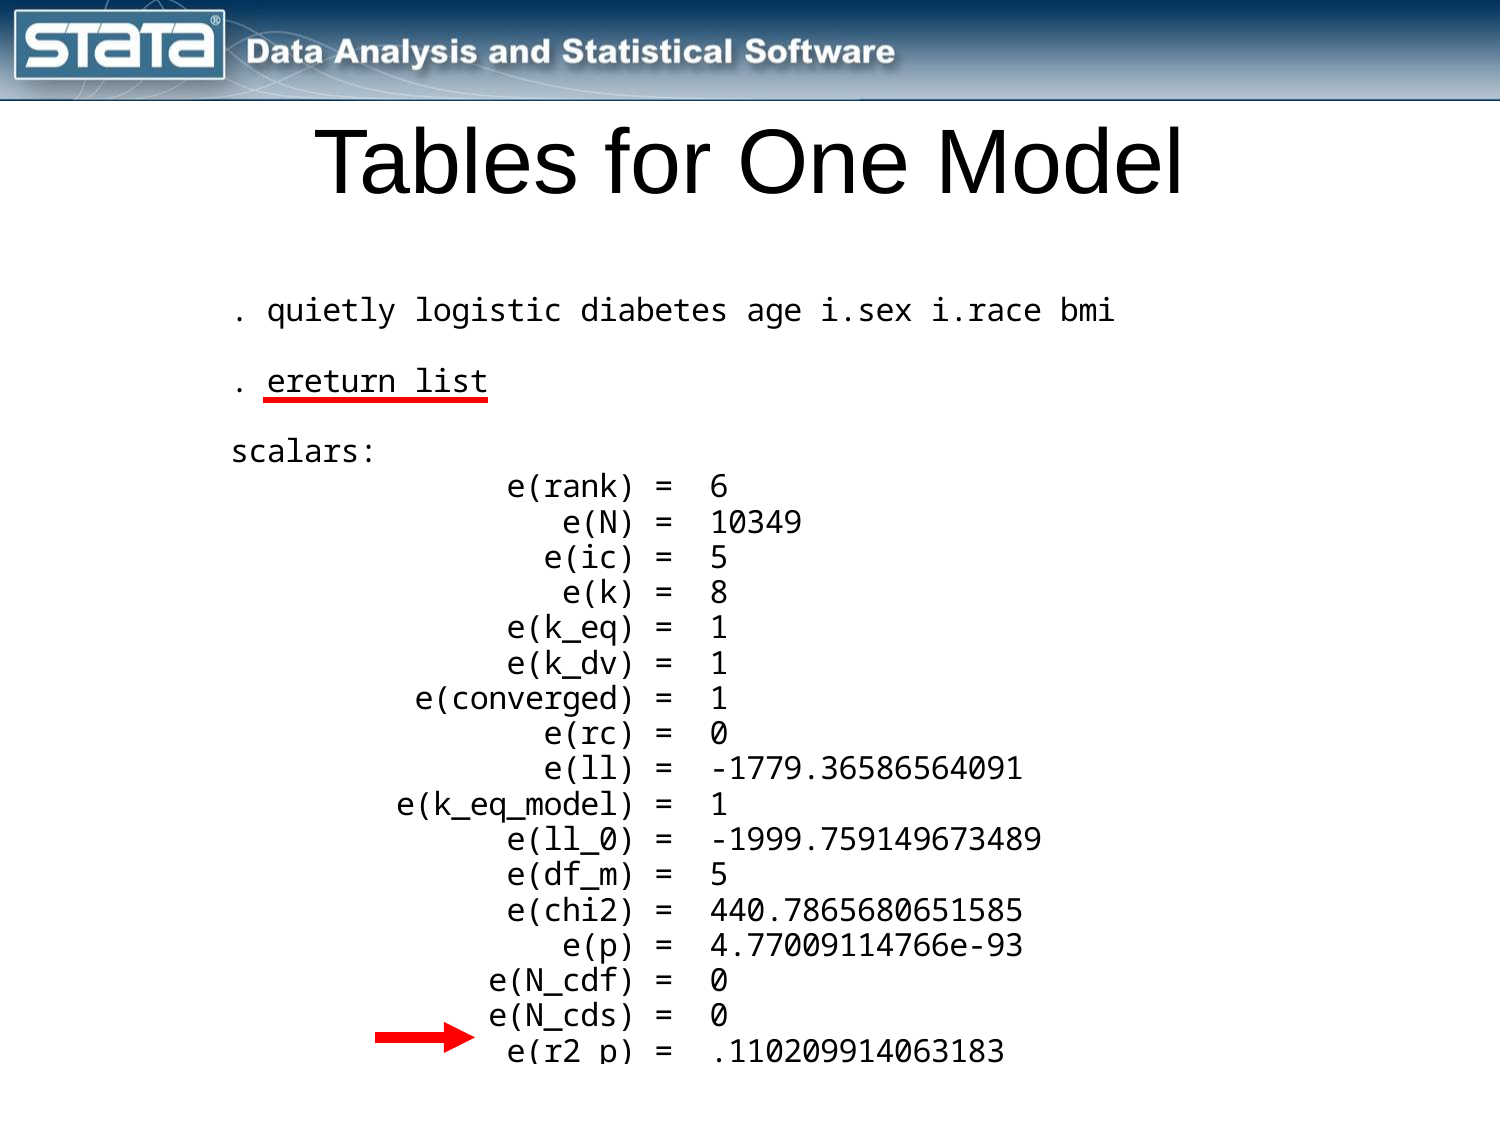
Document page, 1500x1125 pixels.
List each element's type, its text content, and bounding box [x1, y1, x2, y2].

picture [0, 0, 1500, 102]
title Tables for One Model [0, 108, 1500, 213]
picture [224, 287, 1151, 1064]
